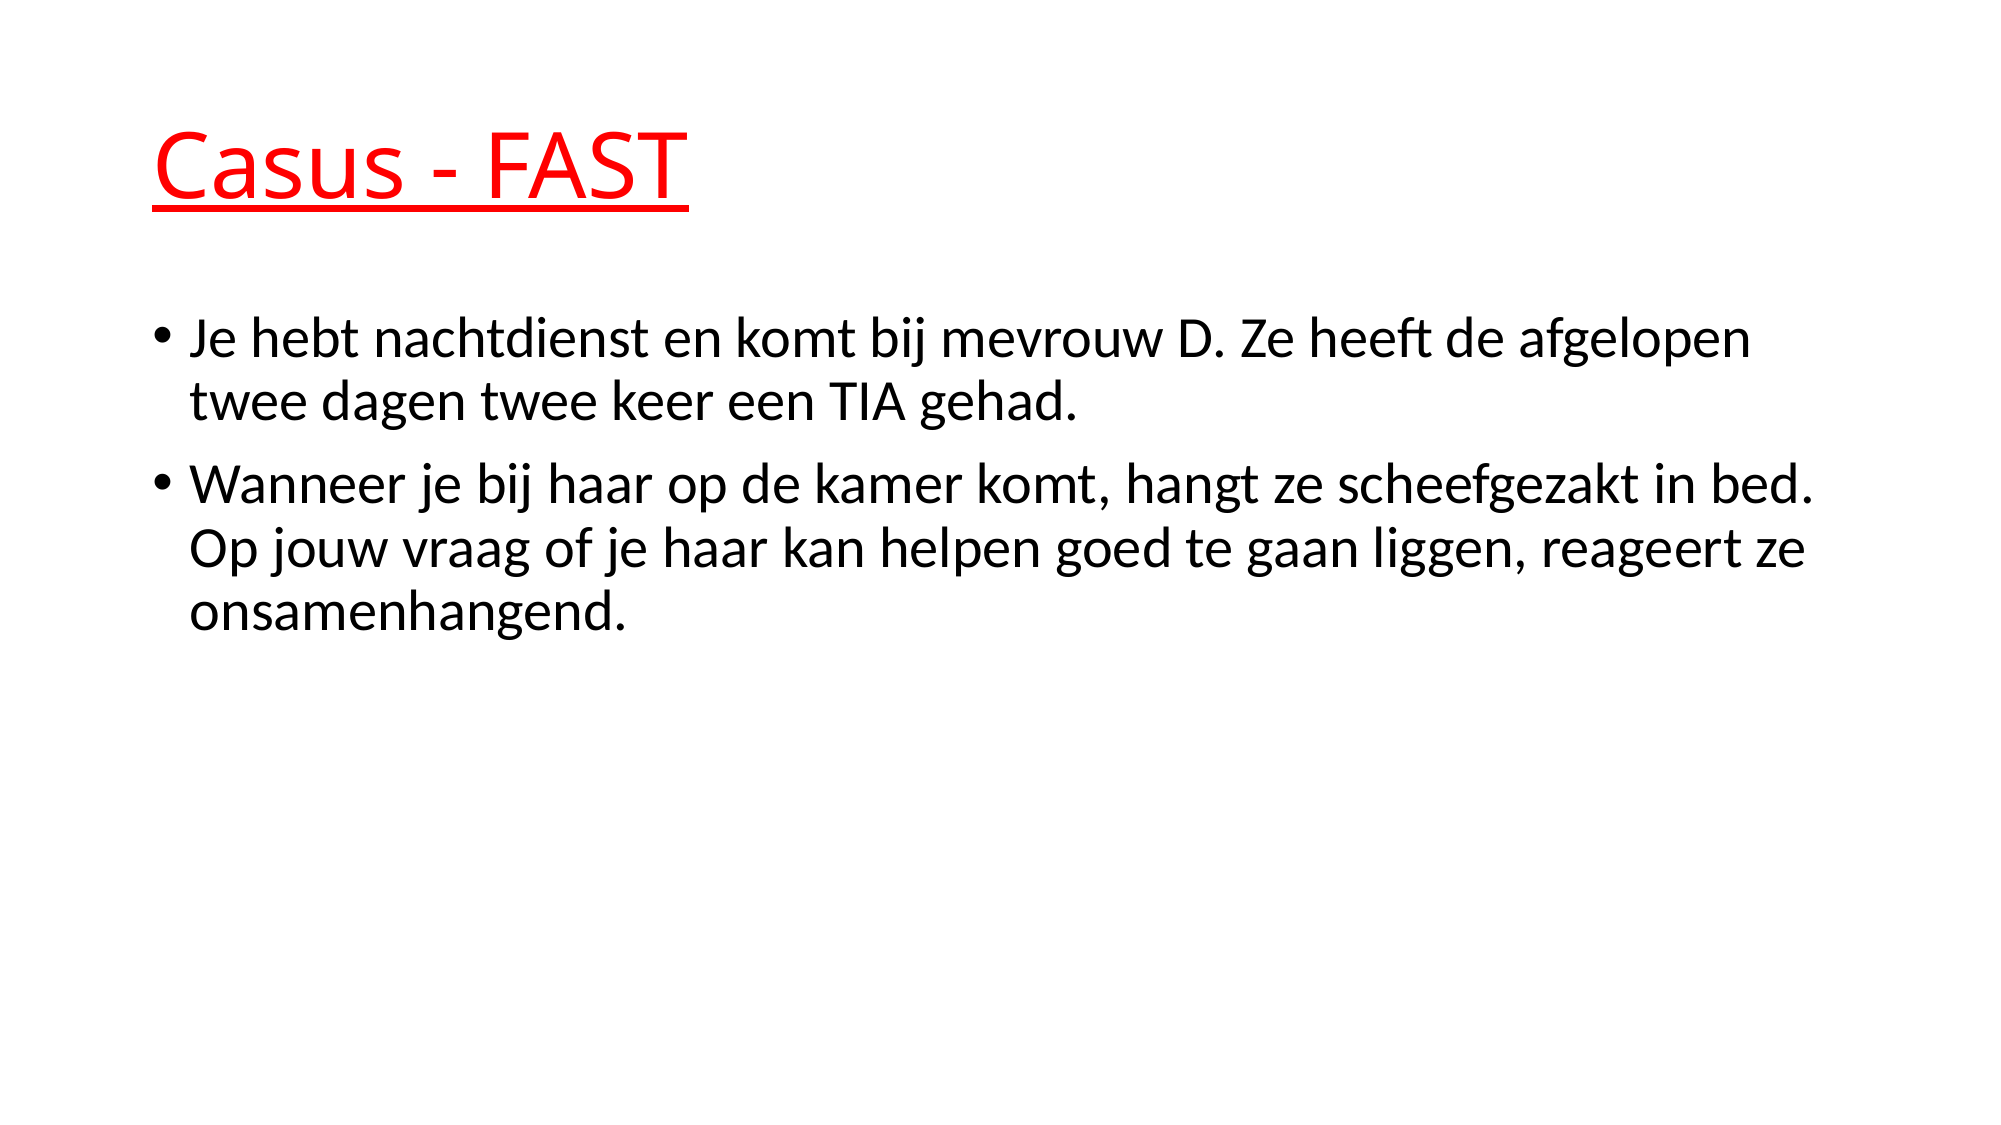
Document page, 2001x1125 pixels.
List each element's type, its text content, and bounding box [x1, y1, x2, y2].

list Je hebt nachtdienst en komt bij mevrouw D. Ze heeft de afgelopen twee dagen twee keer een TIA gehad. Wanneer je bij haar op de kamer komt, hangt ze scheefgezakt in bed. Op jouw vraag of je haar kan helpen goed te gaan liggen, reageert ze onsamenhangend. [137, 299, 1863, 1014]
title Casus - FAST [137, 59, 1863, 278]
